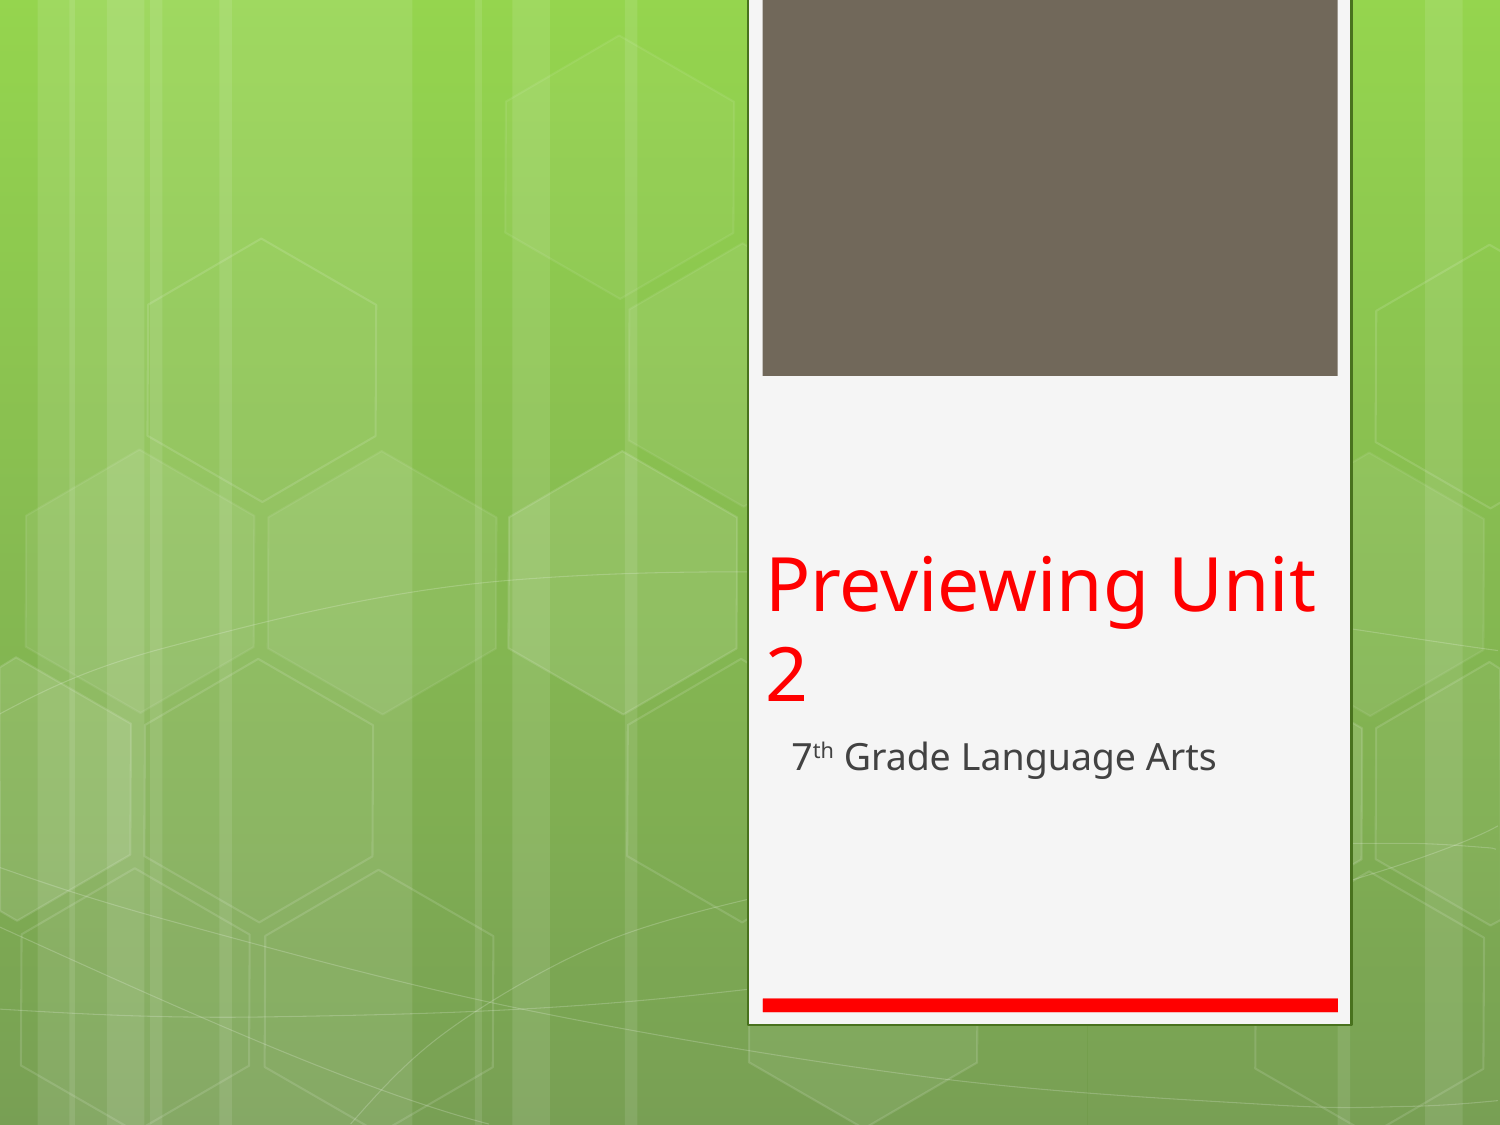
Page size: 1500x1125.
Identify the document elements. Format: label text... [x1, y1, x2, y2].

subtitle 7th Grade Language Arts [776, 725, 1320, 933]
title Previewing Unit 2 [750, 444, 1350, 724]
